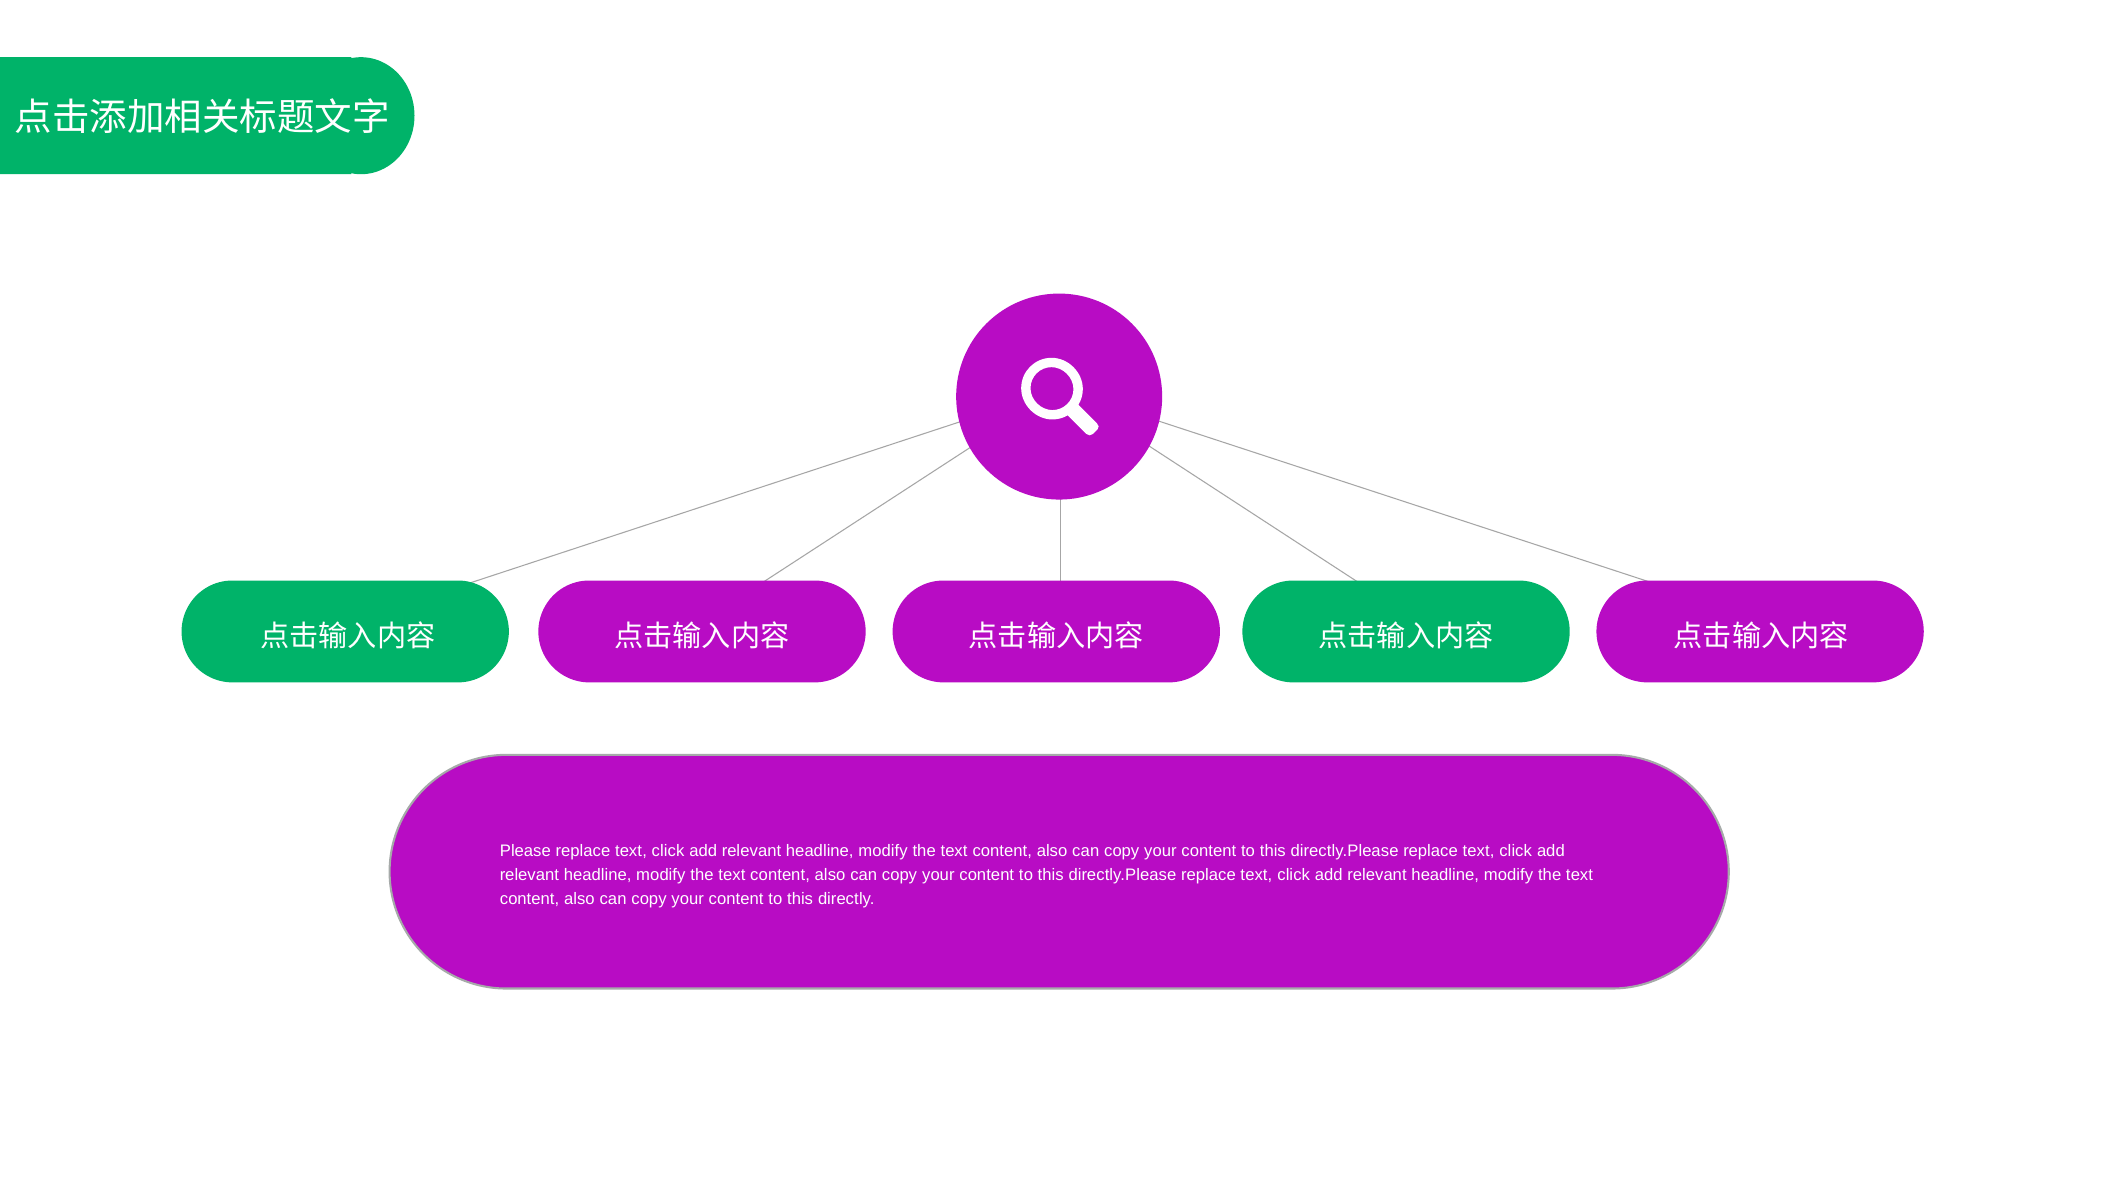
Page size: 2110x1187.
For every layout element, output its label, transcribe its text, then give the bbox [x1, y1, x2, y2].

text_box [552, 667, 852, 683]
text_box 点击输入内容 [539, 596, 865, 667]
text_box 点击添加相关标题文字 [0, 85, 415, 146]
text_box [195, 667, 495, 683]
text_box [906, 580, 1206, 596]
text_box [1611, 580, 1909, 595]
text_box 点击输入内容 [1243, 596, 1569, 667]
text_box [1256, 667, 1556, 683]
text_box 点击输入内容 [185, 596, 511, 667]
text_box 点击输入内容 [893, 596, 1219, 667]
text_box [181, 613, 185, 650]
text_box [389, 754, 1729, 989]
text_box 点击输入内容 [1598, 595, 1924, 667]
text_box [552, 580, 852, 596]
text_box [1256, 580, 1556, 596]
text_box [1610, 667, 1910, 683]
text_box [907, 667, 1206, 683]
text_box Please replace text, click add relevant headline, modify the text content, also can copy your content to this directly.Please replace text, click add relevant headline, modify the text content, also can copy your content to this directly.Please replace text, click add relevant headline, modify the text content, also can copy your content to this directly. [499, 806, 1607, 938]
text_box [956, 293, 1163, 500]
text_box [195, 580, 495, 596]
